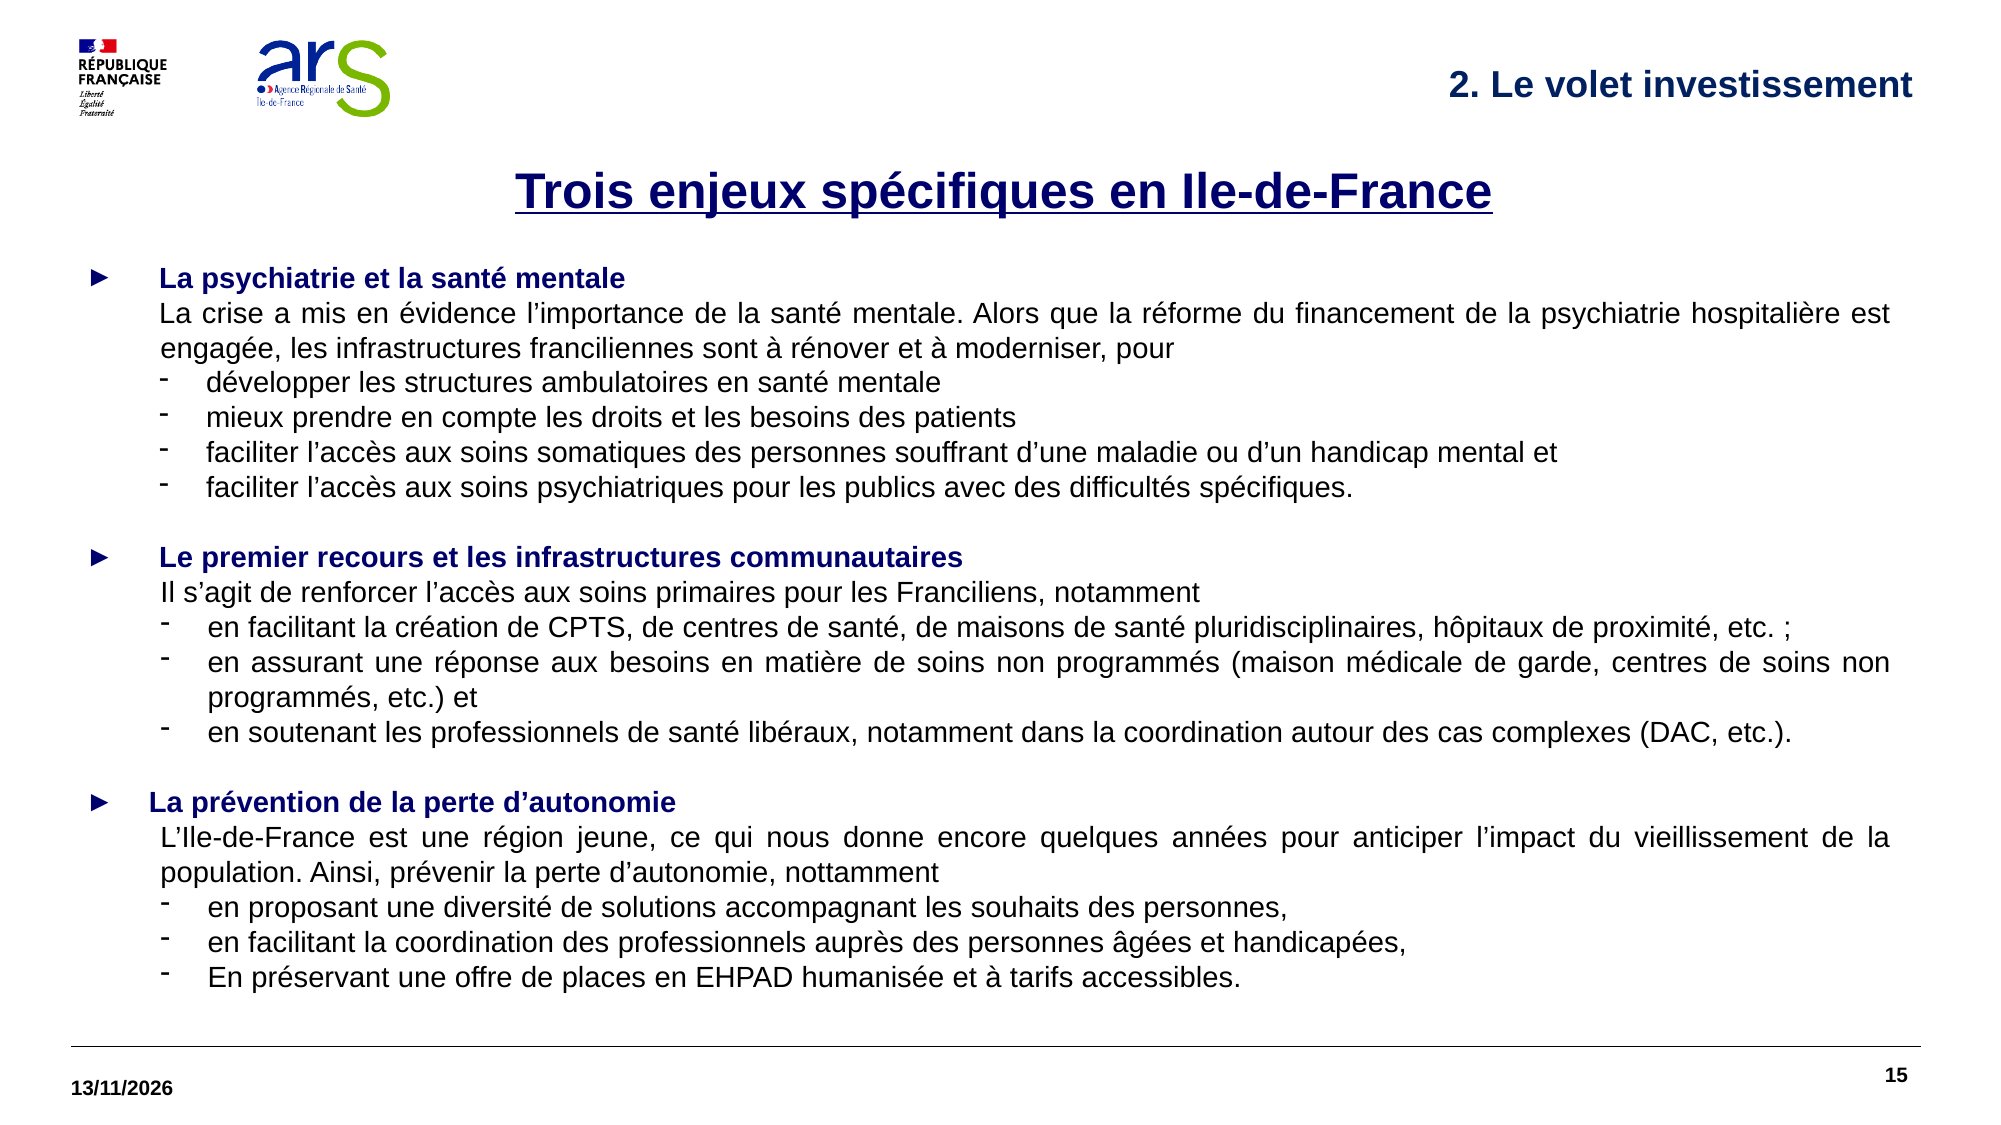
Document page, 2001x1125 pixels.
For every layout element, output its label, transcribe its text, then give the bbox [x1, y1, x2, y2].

footer 2. Le volet investissement [627, 42, 1914, 122]
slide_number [70, 1078, 336, 1125]
slide_number 15 [1612, 1078, 1908, 1114]
title Trois enjeux spécifiques en Ile-de-France [70, 133, 1509, 251]
picture [63, 23, 182, 142]
picture [256, 40, 390, 117]
text_box La psychiatrie et la santé mentale La crise a mis en évidence l’importance de la santé mentale. Alors que la réforme du financement de la psychiatrie hospitalière est engagée, les infrastructures franciliennes sont à rénover et à moderniser, pour développer les structures ambulatoires en santé mentale mieux prendre en compte les droits et les besoins des patients faciliter l’accès aux soins somatiques des personnes souffrant d’une maladie ou d’un handicap mental et faciliter l’accès aux soins psychiatriques pour les publics avec des difficultés spécifiques. Le premier recours et les infrastructures communautaires Il s’agit de renforcer l’accès aux soins primaires pour les Franciliens, notamment en facilitant la création de CPTS, de centres de santé, de maisons de santé pluridisciplinaires, hôpitaux de proximité, etc. ; en assurant une réponse aux besoins en matière de soins non programmés (maison médicale de garde, centres de soins non programmés, etc.) et en soutenant les professionnels de santé libéraux, notamment dans la coordination autour des cas complexes (DAC, etc.). La prévention de la perte d’autonomie L’Ile-de-France est une région jeune, ce qui nous donne encore quelques années pour anticiper l’impact du vieillissement de la population. Ainsi, prévenir la perte d’autonomie, nottamment en proposant une diversité de solutions accompagnant les souhaits des personnes, en facilitant la coordination des professionnels auprès des personnes âgées et handicapées, En préservant une offre de places en EHPAD humanisée et à tarifs accessibles. [70, 251, 1908, 1078]
